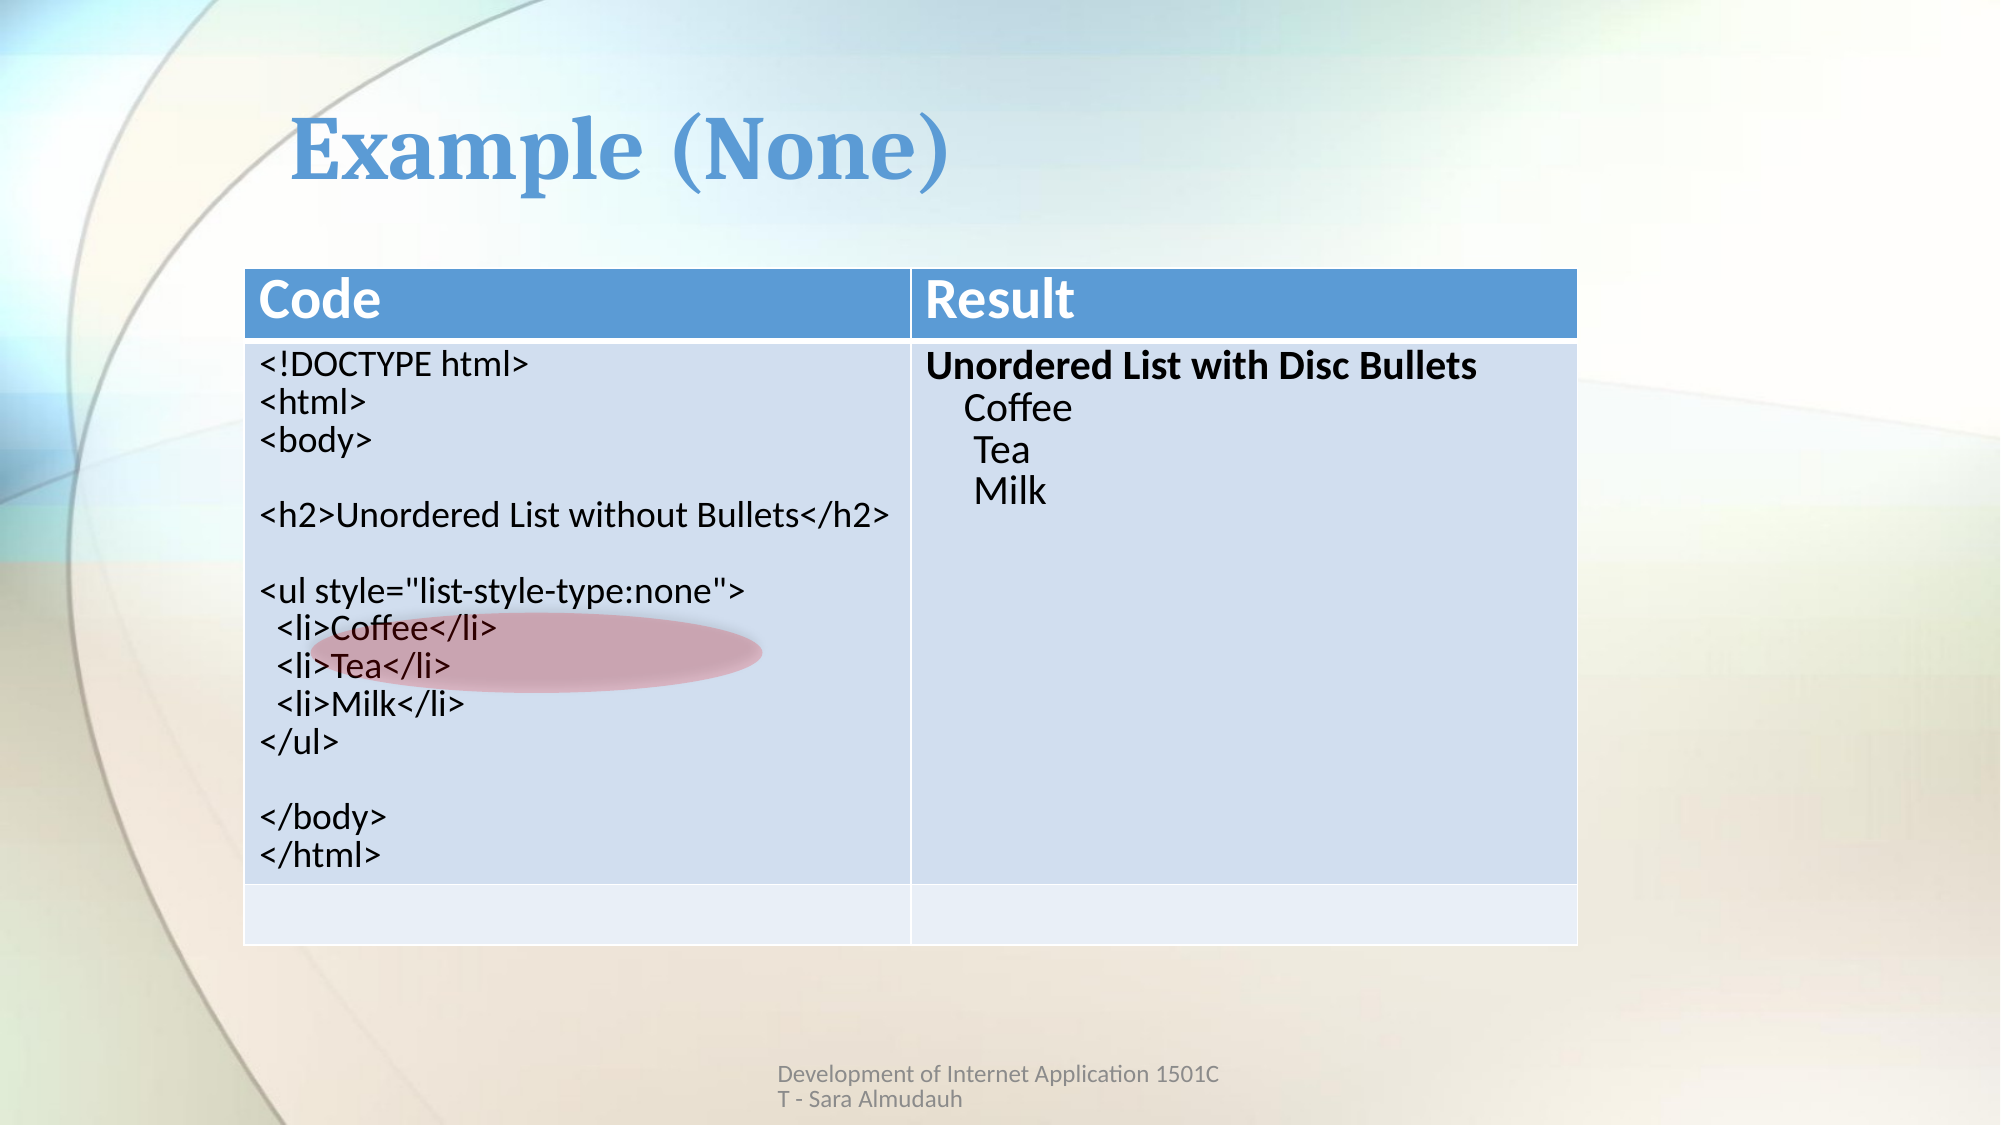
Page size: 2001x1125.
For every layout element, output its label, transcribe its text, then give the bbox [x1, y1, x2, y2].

table_cell [245, 885, 910, 944]
table_header Result [912, 269, 1577, 338]
text_box [309, 611, 764, 694]
footer Development of Internet Application 1501CT - Sara Almudauh [762, 1042, 1238, 1103]
table_cell [912, 885, 1577, 944]
table_cell <!DOCTYPE html> <html> <body> <h2>Unordered List without Bullets</h2> <ul style="list-style-type:none"> <li>Coffee</li> <li>Tea</li> <li>Milk</li> </ul> </body> </html> [245, 344, 910, 884]
table_cell Unordered List with Disc Bullets Coffee Tea Milk [912, 344, 1577, 884]
picture [0, 0, 2001, 1125]
table_header Code [245, 269, 910, 338]
title Example (None) [274, 59, 1756, 227]
